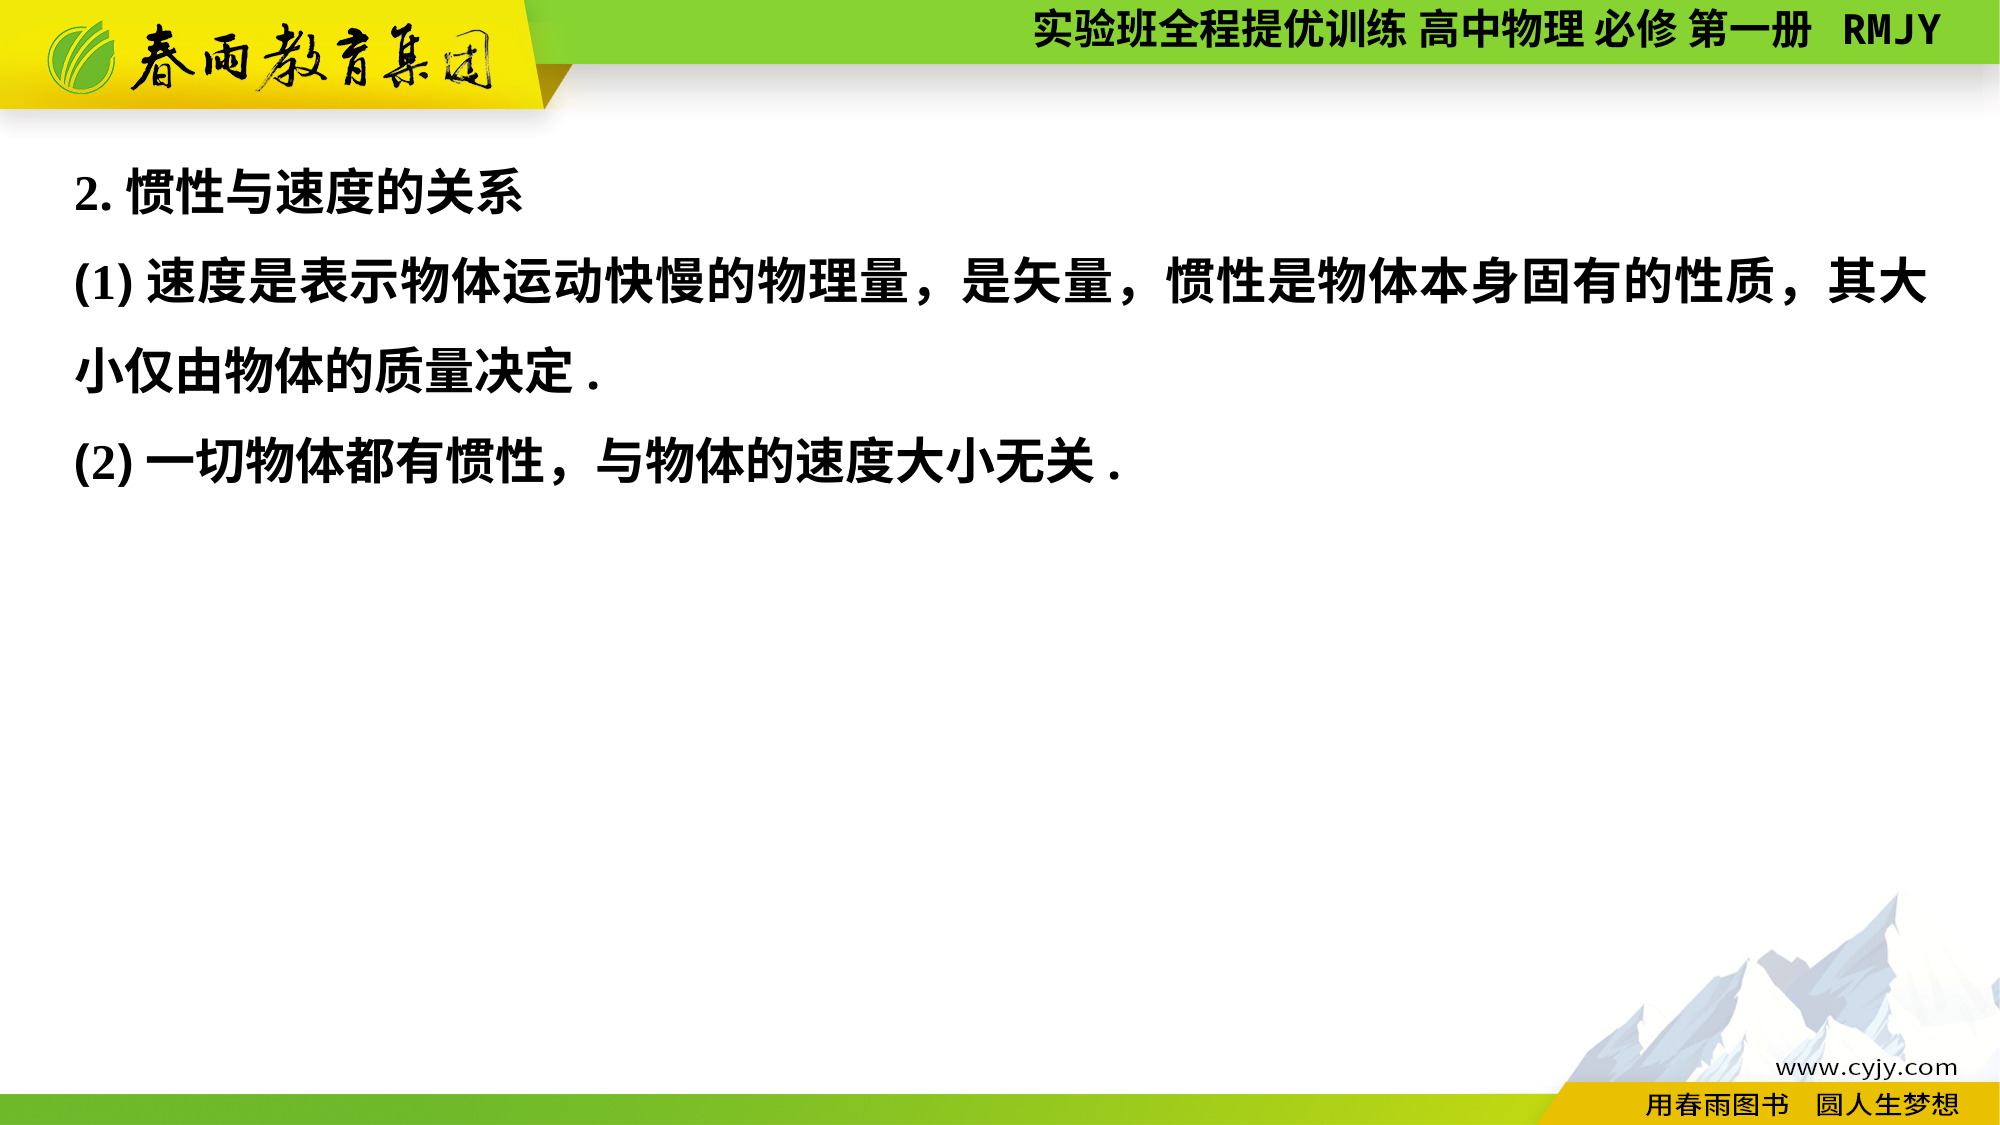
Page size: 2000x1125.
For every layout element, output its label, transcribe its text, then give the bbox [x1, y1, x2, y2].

list 2.惯性与速度的关系 (1)速度是表示物体运动快慢的物理量，是矢量，惯性是物体本身固有的性质，其大小仅由物体的质量决定. (2)一切物体都有惯性，与物体的速度大小无关. [59, 122, 1944, 490]
picture [0, 0, 2000, 1125]
